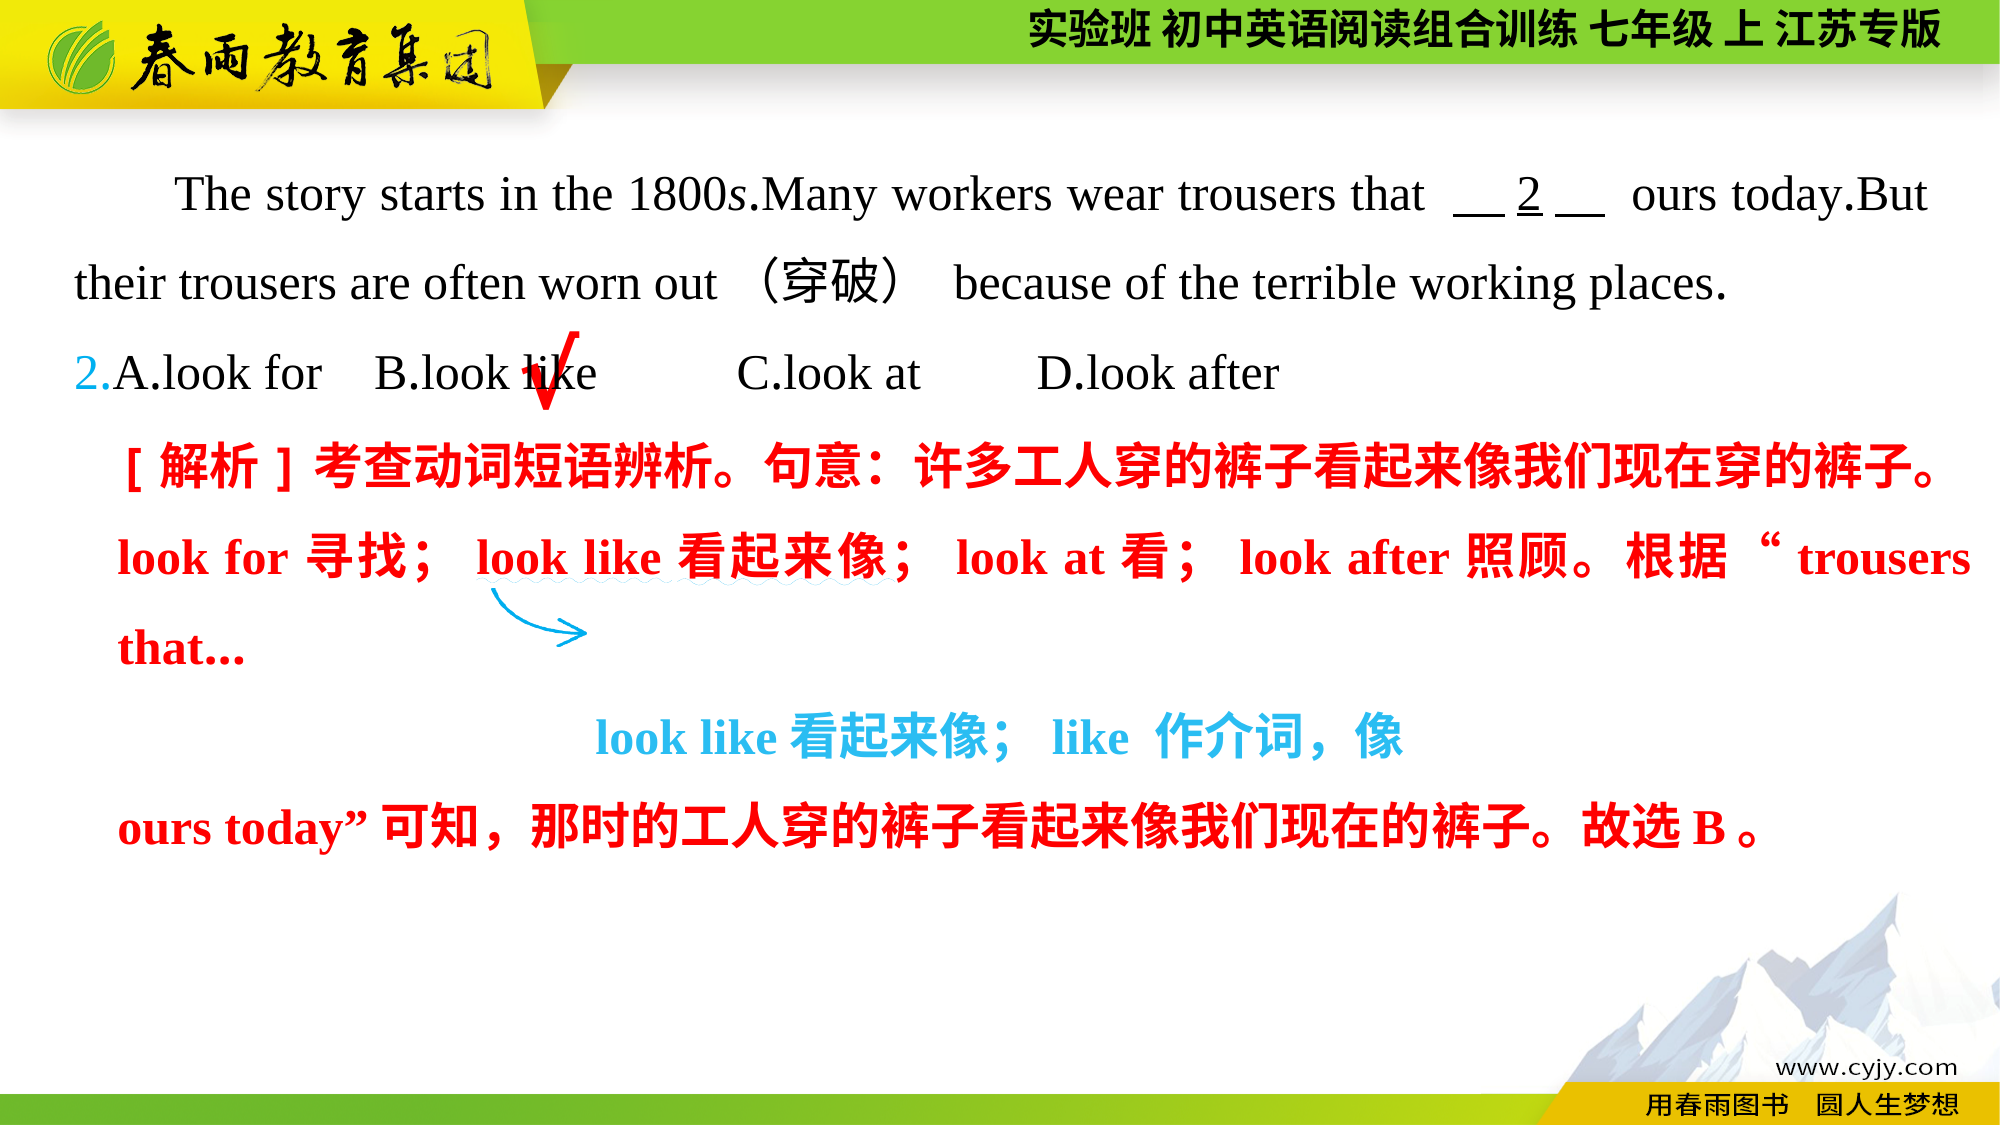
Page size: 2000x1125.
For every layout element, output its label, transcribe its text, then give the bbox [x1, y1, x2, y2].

picture [0, 0, 2000, 1125]
list The story starts in the 1800s.Many workers wear trousers that 2 ours today.But their trousers are often worn out（穿破） because of the terrible working places. 2.A.look for B.look like C.look at D.look after [59, 122, 1944, 411]
text_box [解析]考查动词短语辨析。句意：许多工人穿的裤子看起来像我们现在穿的裤子。look for寻找；look like看起来像；look at看；look after照顾。根据“trousers that... look like看起来像；like 作介词，像 ours today”可知，那时的工人穿的裤子看起来像我们现在的裤子。故选B。 [102, 397, 1987, 863]
